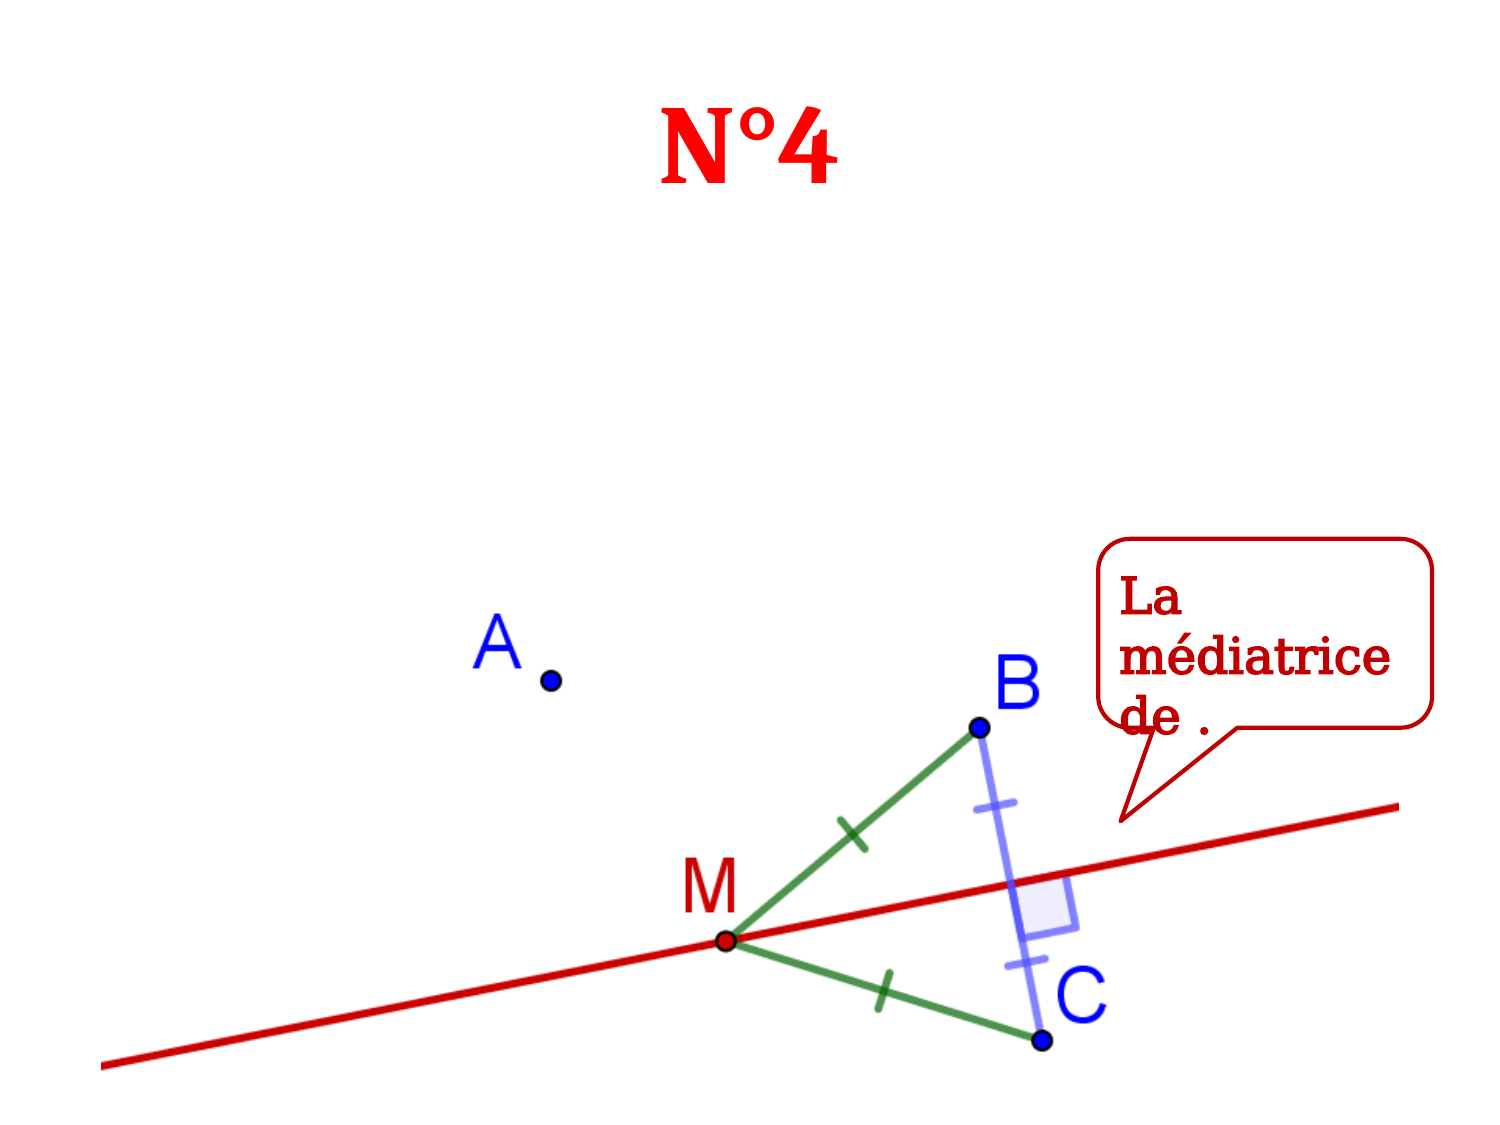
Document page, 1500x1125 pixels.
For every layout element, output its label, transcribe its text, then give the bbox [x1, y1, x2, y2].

text_box [1103, 536, 1435, 730]
text_box N°4 [0, 63, 1500, 214]
picture [101, 550, 1399, 1125]
